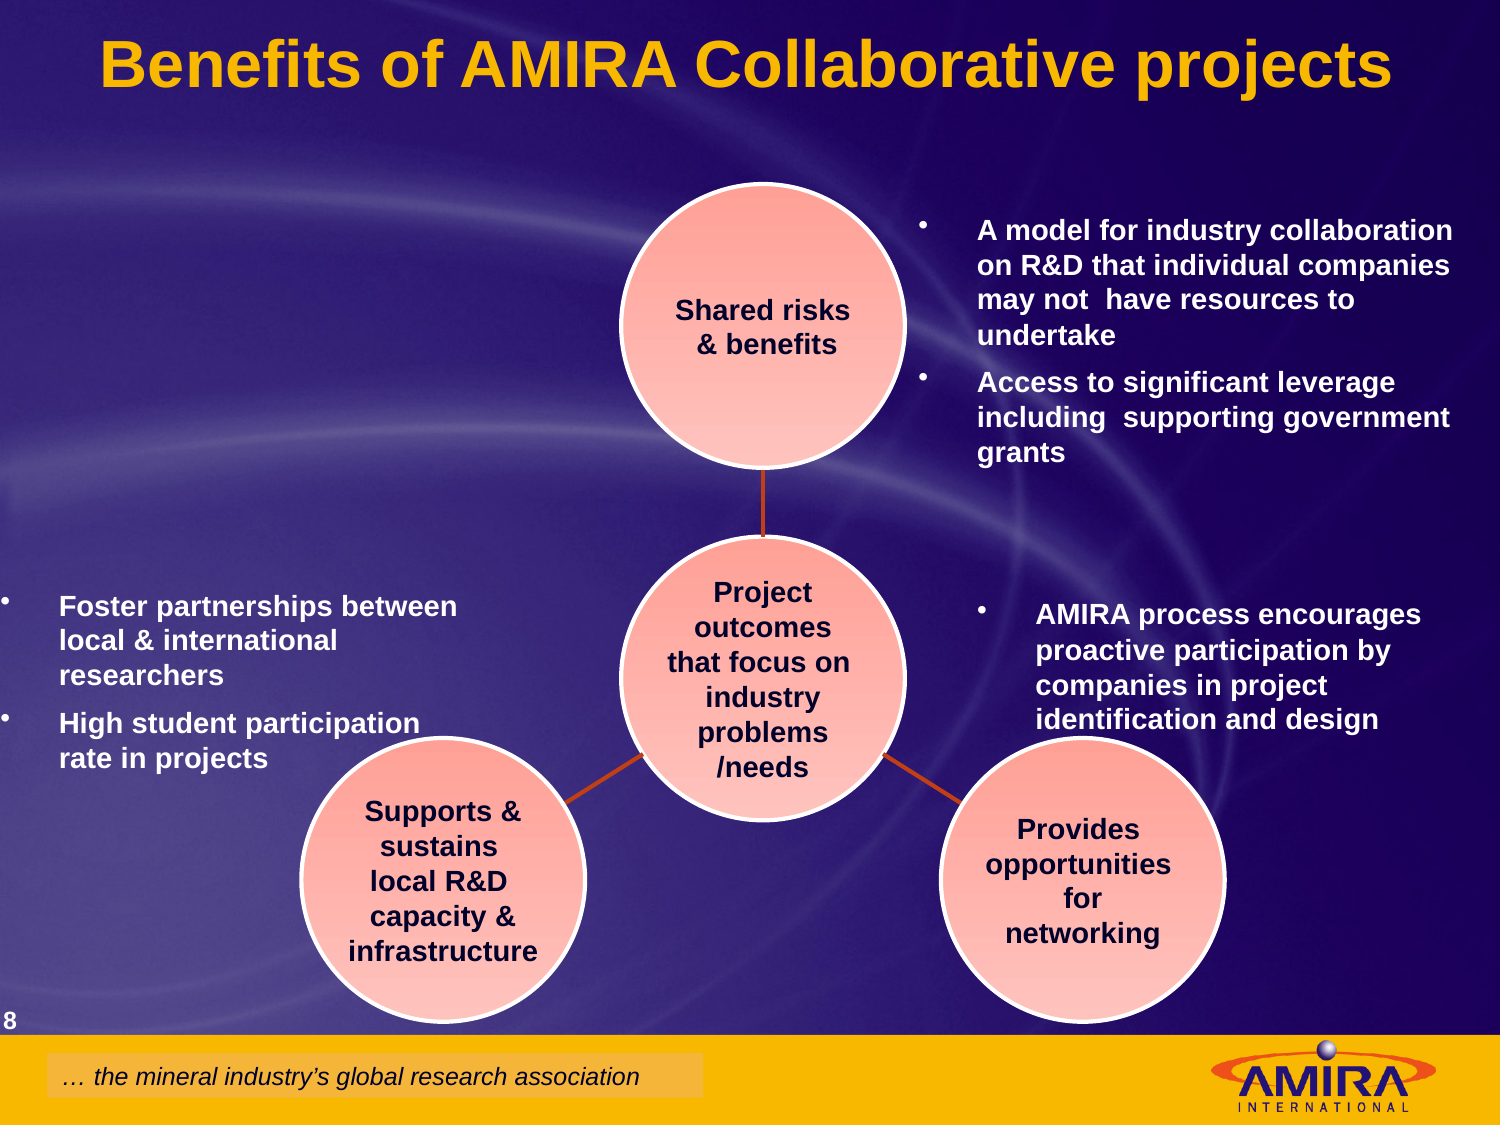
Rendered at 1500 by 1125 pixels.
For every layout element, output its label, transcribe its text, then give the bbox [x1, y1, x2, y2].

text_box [188, 180, 1338, 1025]
picture [0, 0, 1500, 1034]
text_box Benefits of AMIRA Collaborative projects [55, 12, 1439, 126]
picture [1211, 1040, 1436, 1112]
text_box Foster partnerships between local & international researchers High student participation rate in projects [0, 579, 183, 782]
text_box AMIRA process encourages proactive participation by companies in project identification and design [1343, 588, 1467, 744]
text_box 8 [0, 997, 59, 1043]
text_box A model for industry collaboration on R&D that individual companies may not have resources to undertake Access to significant leverage including supporting government grants [1343, 203, 1478, 476]
